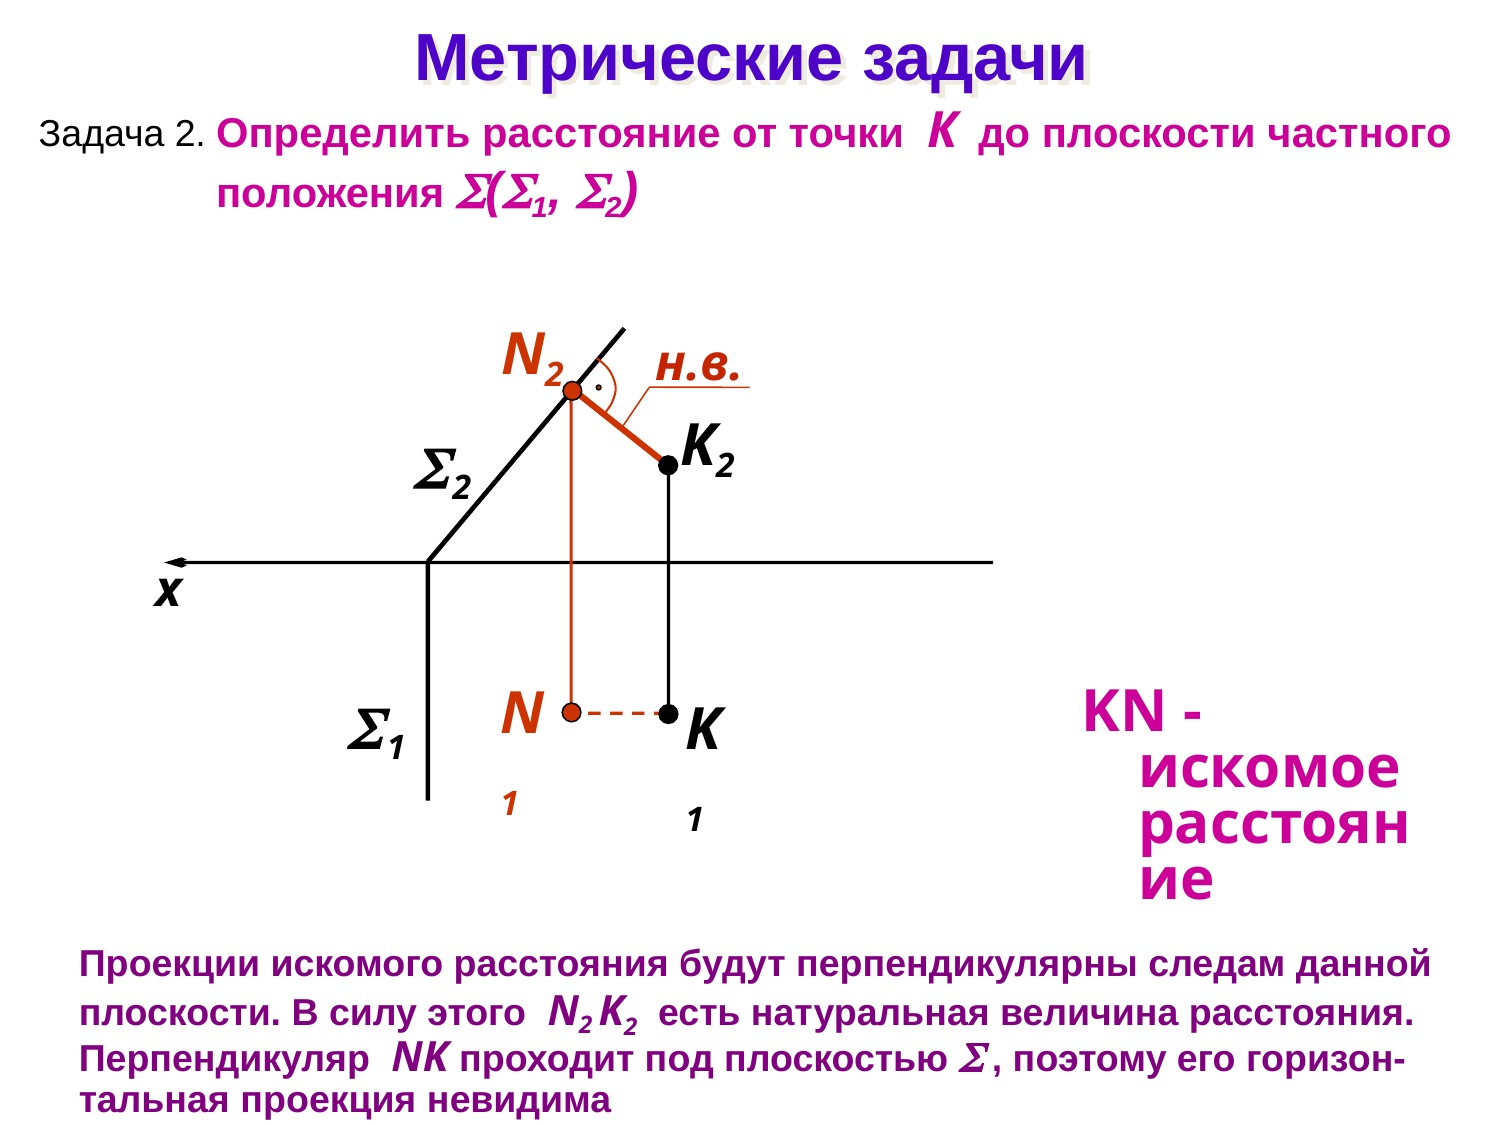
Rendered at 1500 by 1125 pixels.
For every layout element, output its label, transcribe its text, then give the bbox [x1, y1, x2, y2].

text_box  2 [398, 421, 480, 514]
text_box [485, 308, 680, 453]
text_box K2 [665, 438, 753, 492]
text_box x [140, 548, 220, 624]
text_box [620, 323, 779, 430]
text_box [658, 460, 678, 475]
text_box KN - искомое расстояние [1067, 679, 1447, 919]
text_box  1 [332, 682, 429, 774]
text_box Задача 2. [23, 101, 201, 161]
text_box [659, 704, 678, 724]
text_box Метрические задачи [3, 4, 1500, 103]
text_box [485, 459, 582, 754]
text_box Определить расстояние от точки К до плоскости частного положения (1, 2) [201, 90, 1500, 231]
text_box Проекции искомого расстояния будут перпендикулярны следам данной плоскости. В силу этого N2 K2 есть натуральная величина расстояния. Перпендикуляр NK проходит под плоскостью  , поэтому его горизон-тальная проекция невидима [64, 936, 1500, 1125]
text_box K1 [670, 683, 750, 845]
